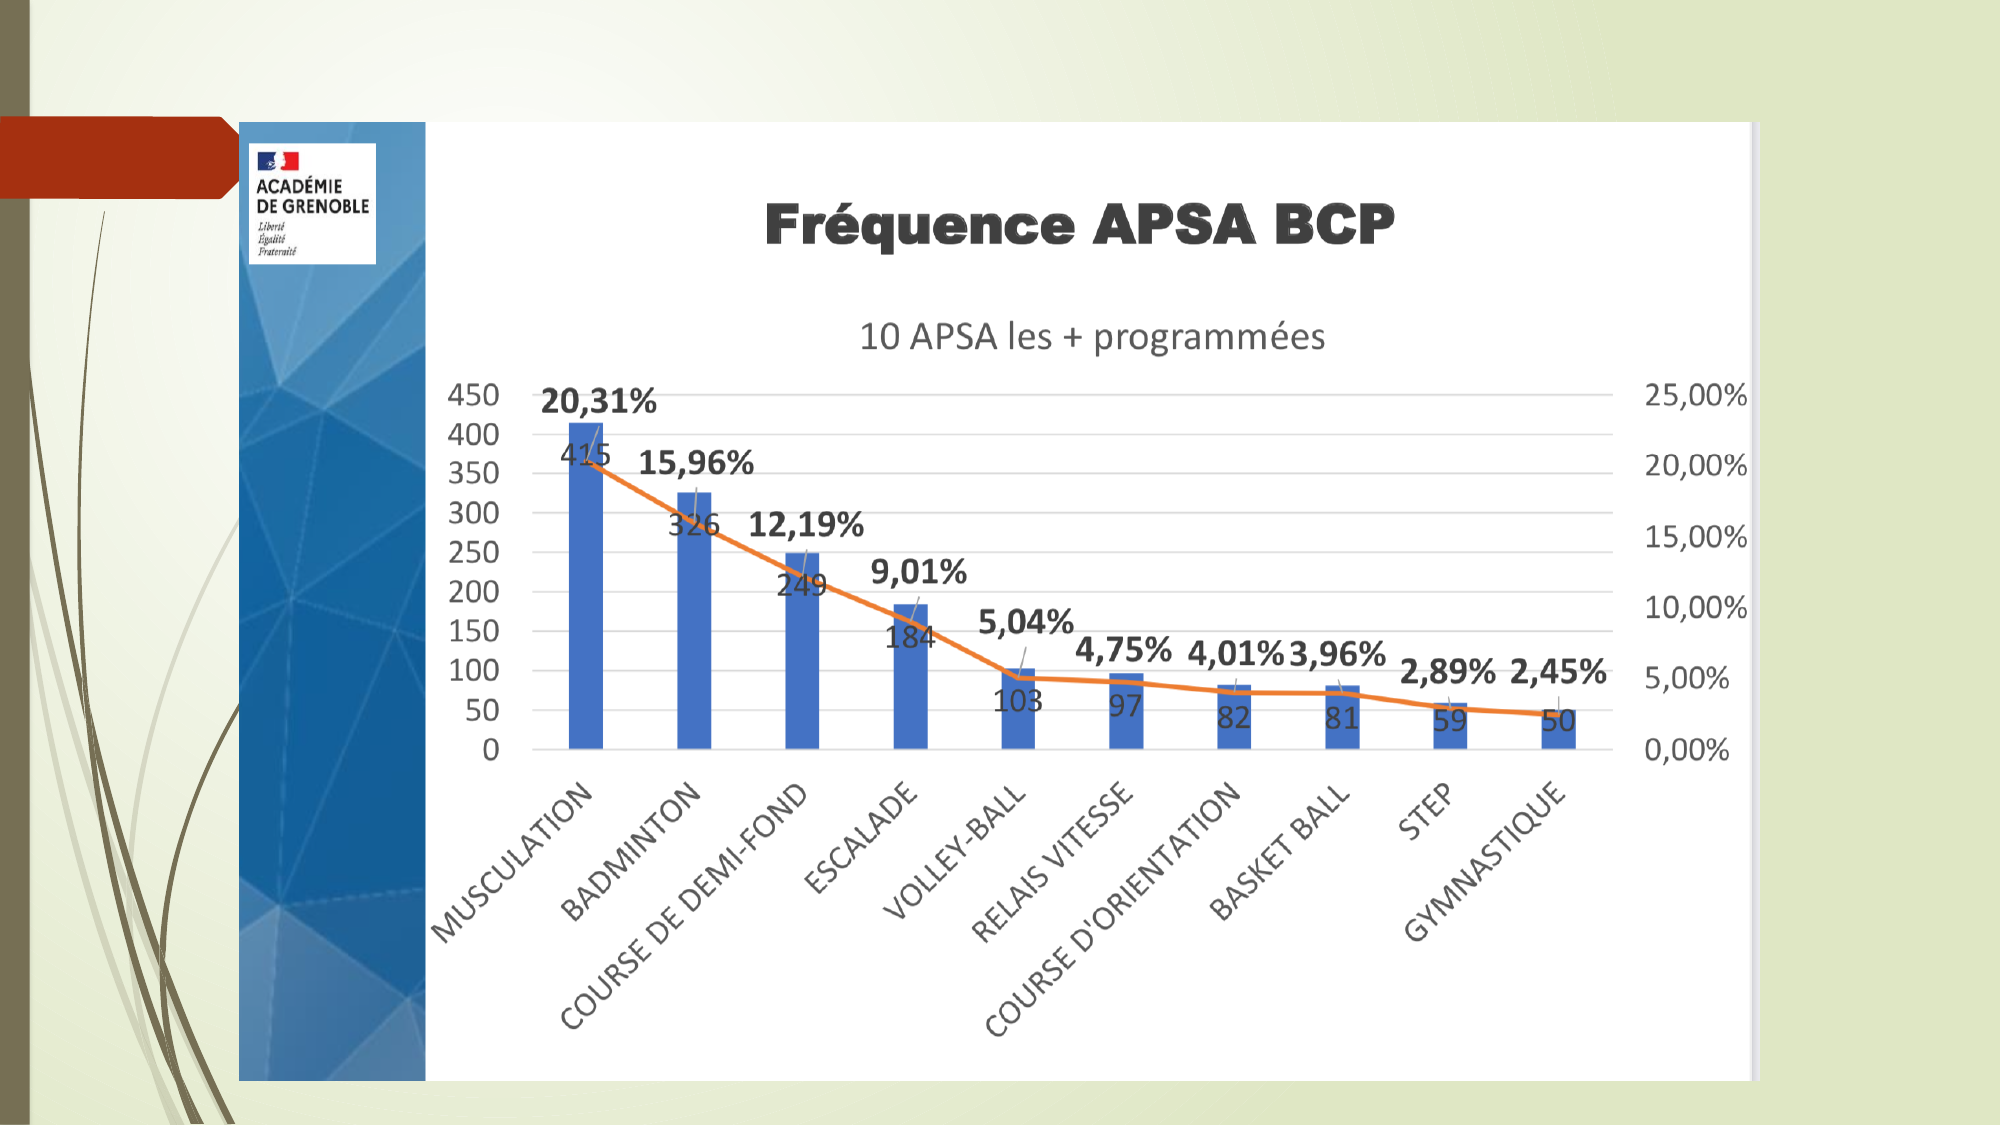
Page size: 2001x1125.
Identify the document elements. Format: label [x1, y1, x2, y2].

picture [239, 122, 1761, 1082]
